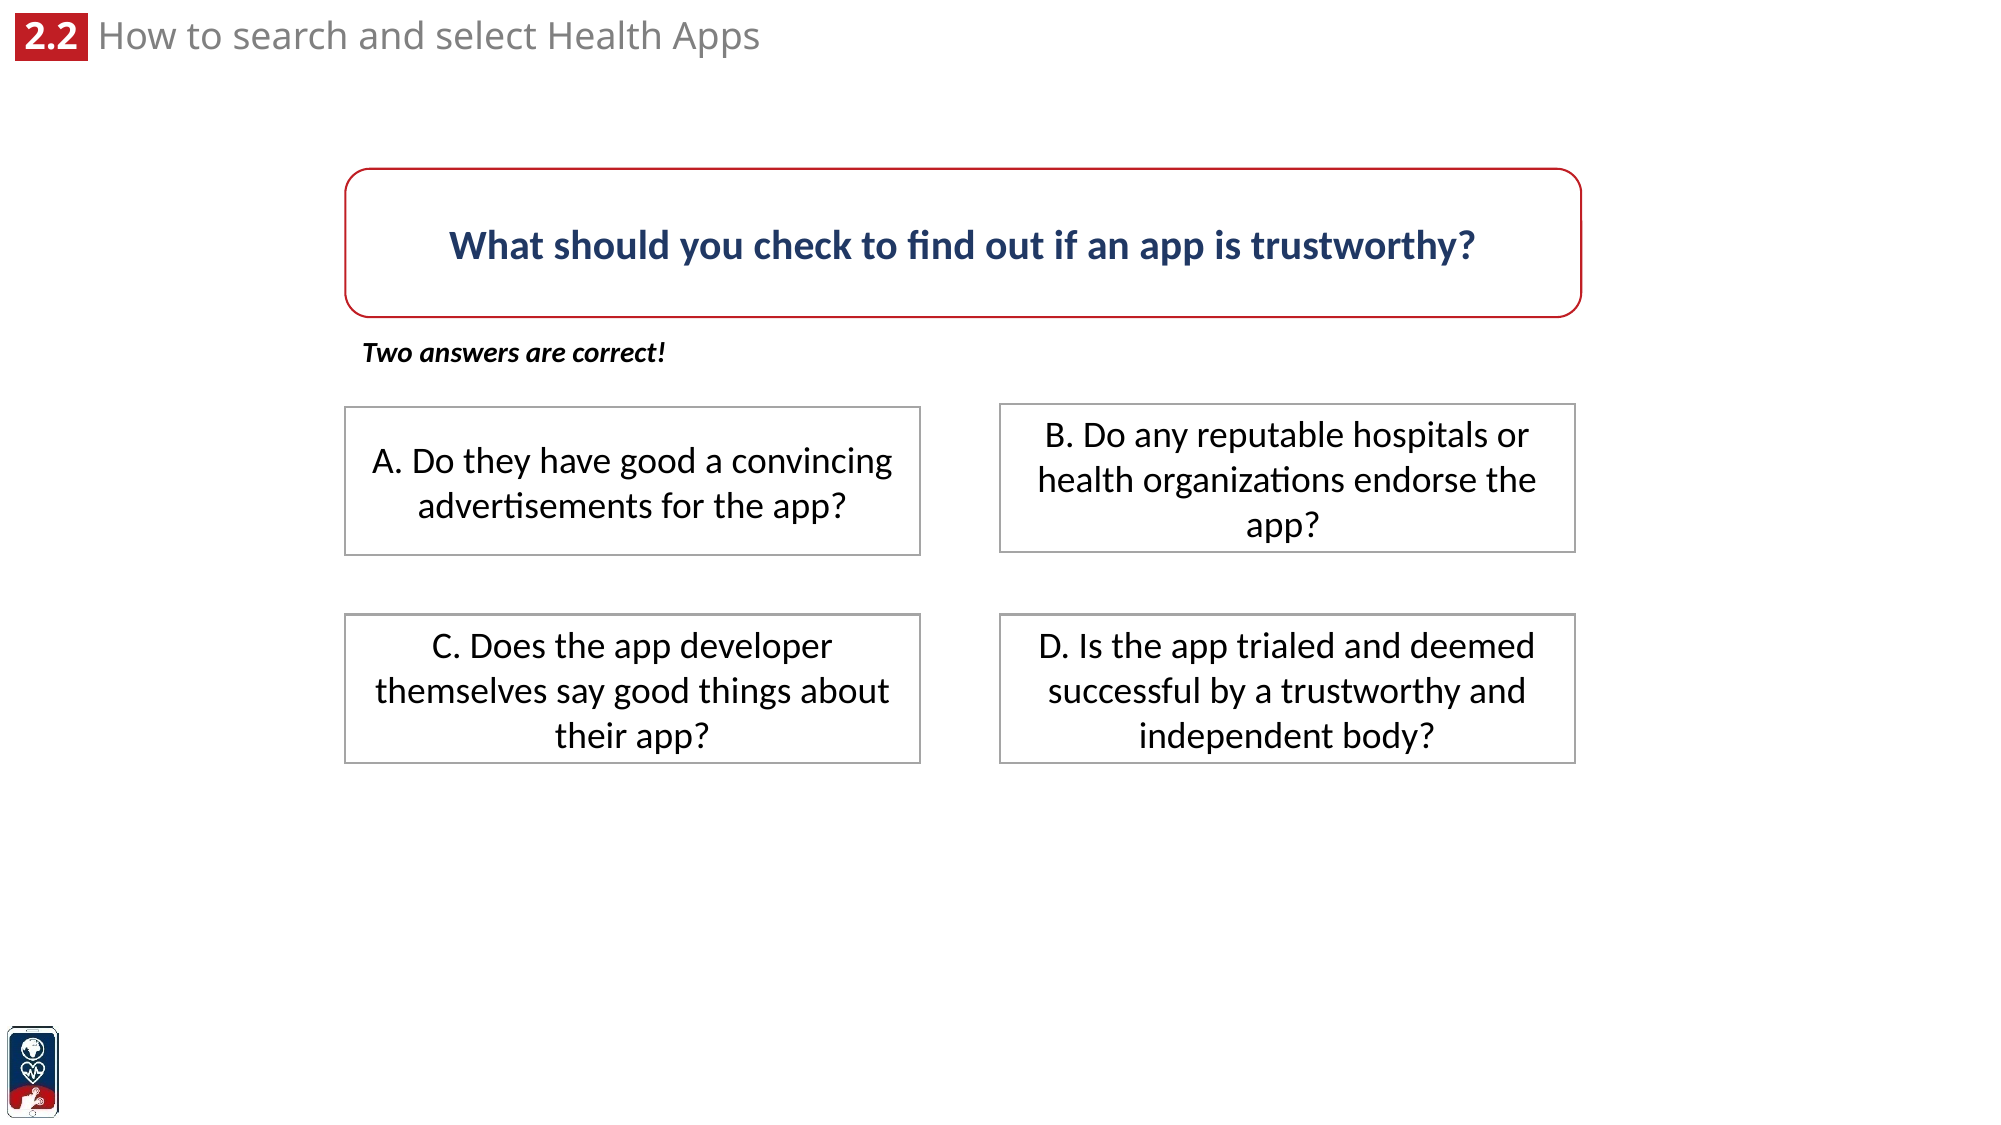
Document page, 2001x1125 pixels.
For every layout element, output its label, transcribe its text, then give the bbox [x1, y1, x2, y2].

text_box What should you check to find out if an app is trustworthy? [344, 167, 1583, 319]
picture [7, 1026, 59, 1118]
text_box C. Does the app developer themselves say good things about their app? [344, 613, 921, 764]
text_box B. Do any reputable hospitals or health organizations endorse the app? [999, 403, 1576, 553]
text_box Two answers are correct! [347, 325, 682, 376]
text_box A. Do they have good a convincing advertisements for the app? [344, 406, 921, 556]
text_box D. Is the app trialed and deemed successful by a trustworthy and independent body? [999, 613, 1576, 764]
